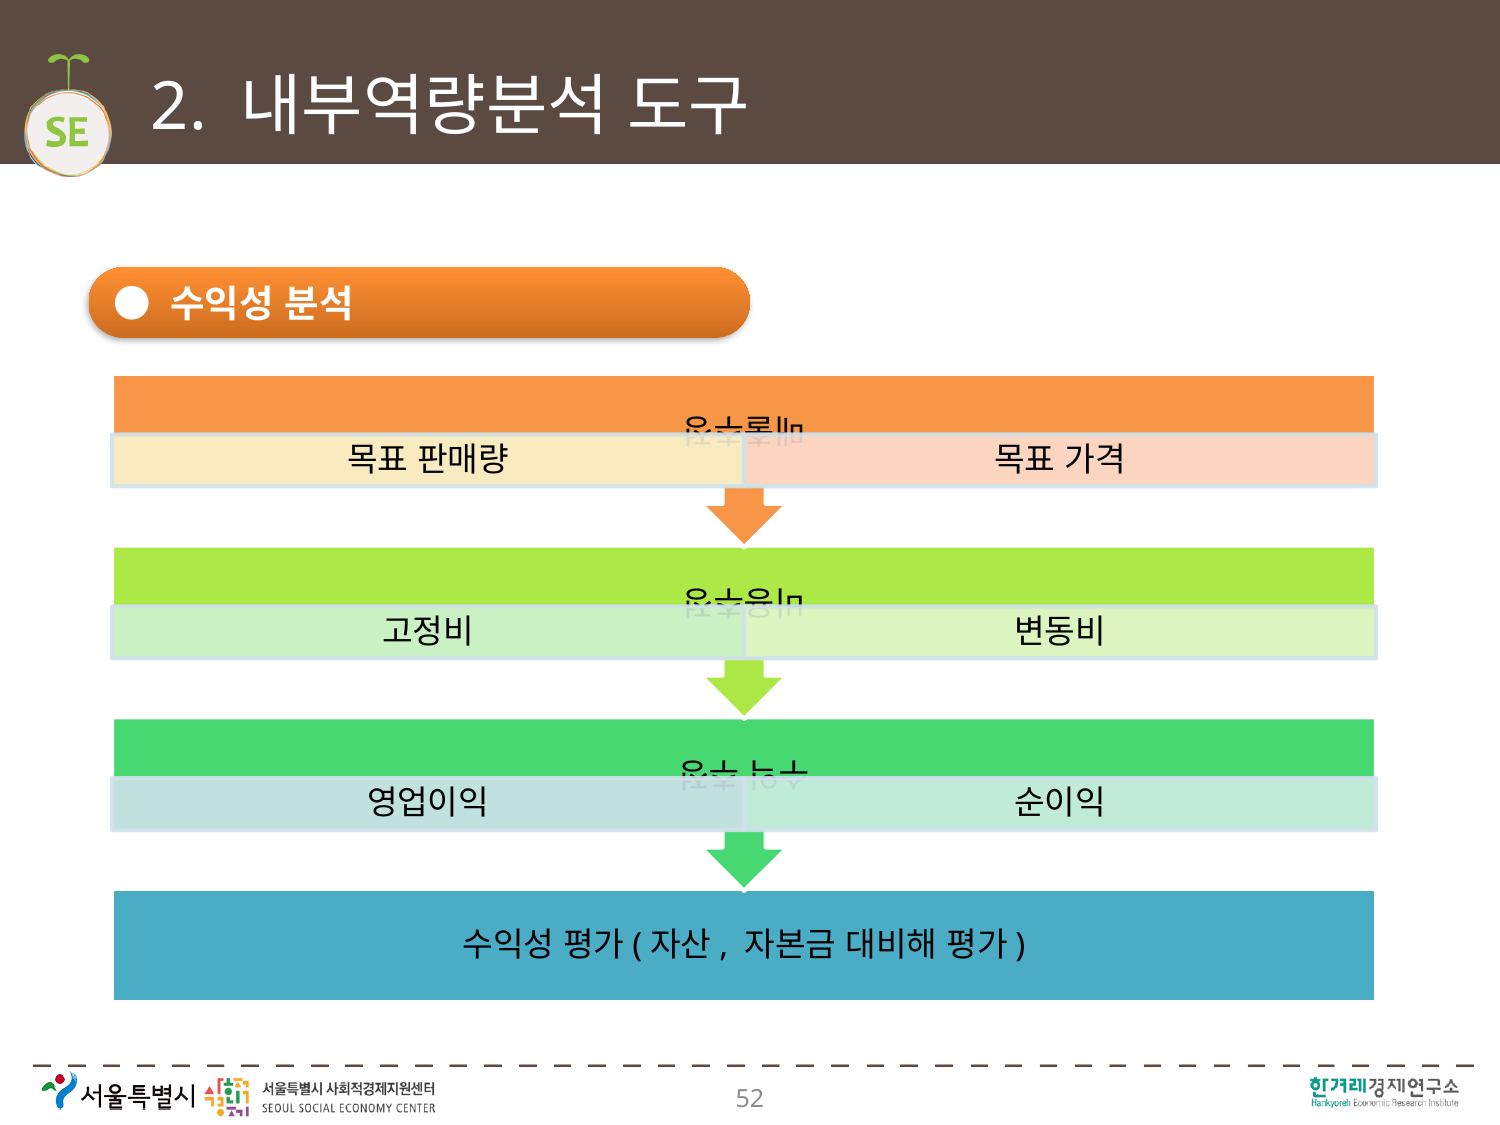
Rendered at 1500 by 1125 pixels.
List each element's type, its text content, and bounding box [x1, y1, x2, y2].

picture [0, 0, 1500, 1125]
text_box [111, 373, 1377, 1003]
slide_number 52 [696, 1069, 804, 1125]
title 2. 내부역량분석 도구 [135, 45, 1463, 161]
text_box ● 수익성 분석 [88, 267, 751, 338]
